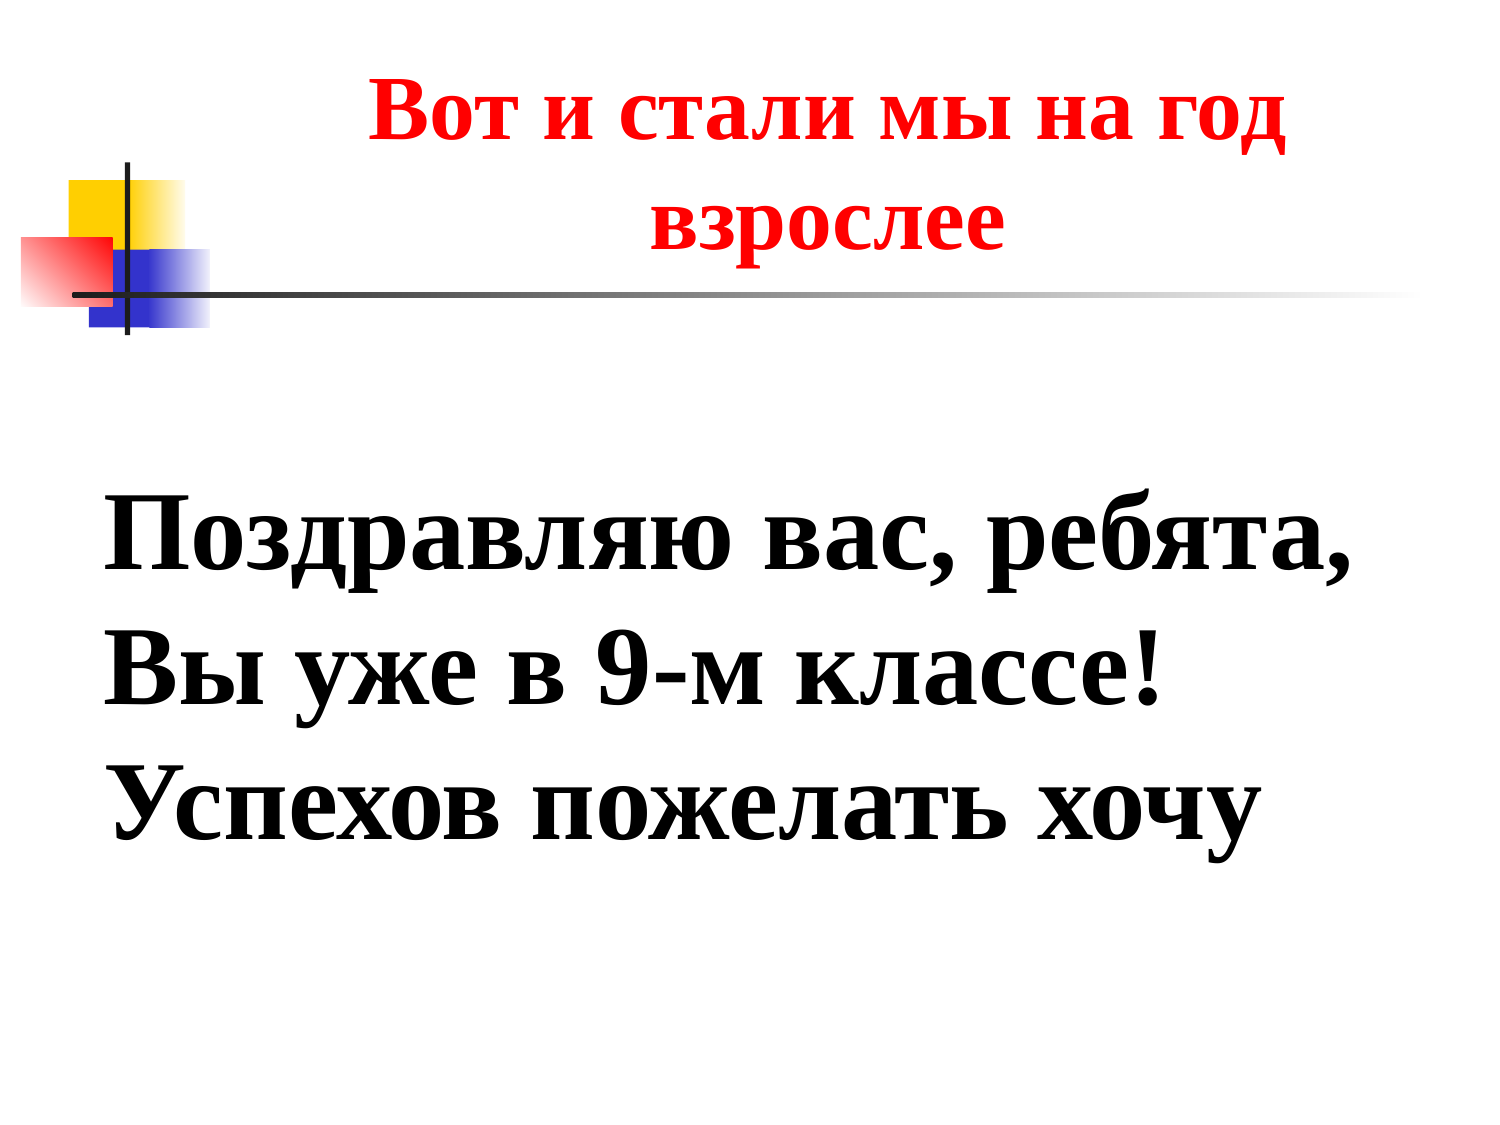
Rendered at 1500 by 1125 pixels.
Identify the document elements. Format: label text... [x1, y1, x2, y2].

title Вот и стали мы на год взрослее [188, 35, 1468, 275]
text_box Поздравляю вас, ребята, Вы уже в 9-м классе! Успехов пожелать хочу [88, 314, 1436, 870]
